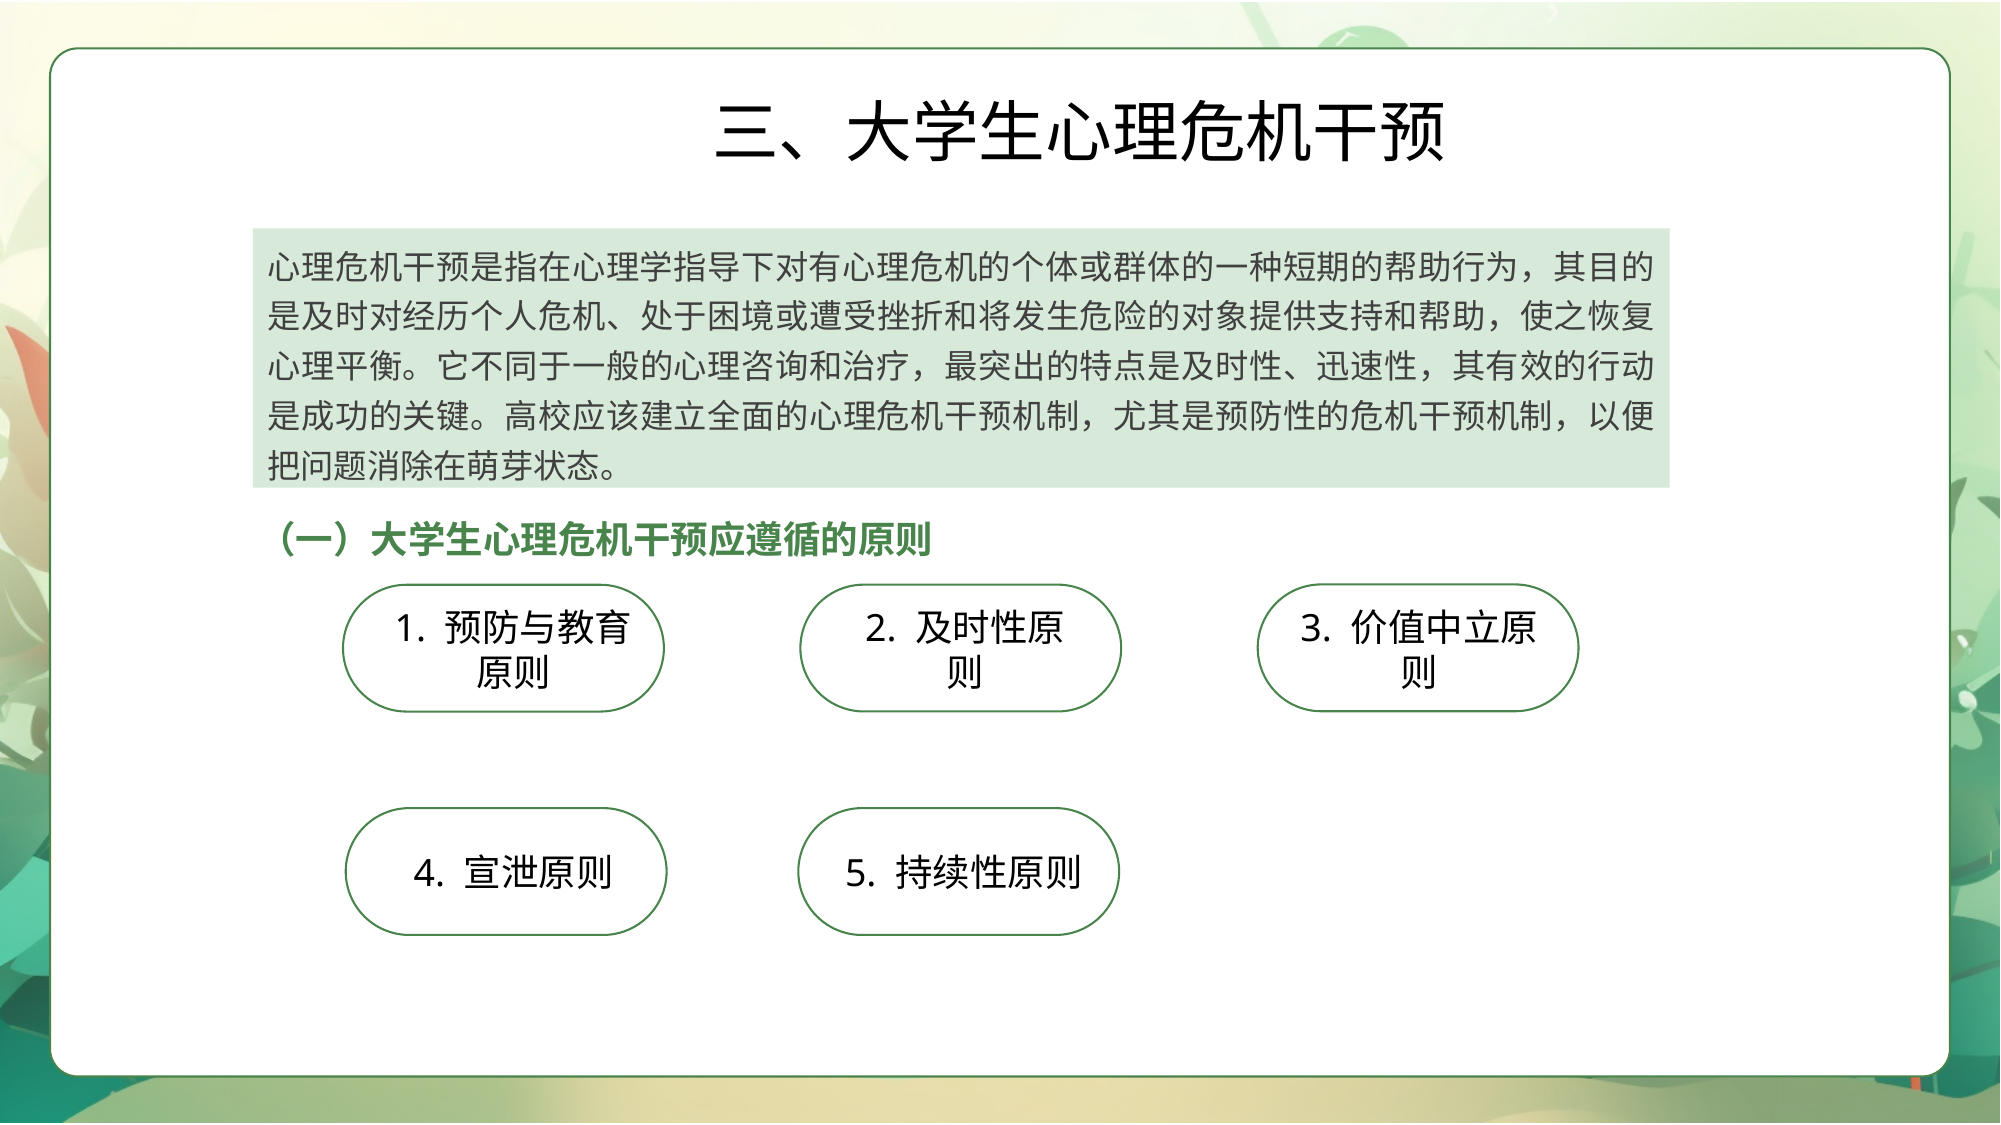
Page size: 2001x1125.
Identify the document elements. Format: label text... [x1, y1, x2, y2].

text_box 三、大学生心理危机干预 [459, 82, 1700, 177]
text_box 心理危机干预是指在心理学指导下对有心理危机的个体或群体的一种短期的帮助行为，其目的是及时对经历个人危机、处于困境或遭受挫折和将发生危险的对象提供支持和帮助，使之恢复心理平衡。它不同于一般的心理咨询和治疗，最突出的特点是及时性、迅速性，其有效的行动是成功的关键。高校应该建立全面的心理危机干预机制，尤其是预防性的危机干预机制，以便把问题消除在萌芽状态。 [252, 228, 1670, 488]
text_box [1257, 584, 1579, 712]
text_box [343, 584, 664, 712]
text_box （一）大学生心理危机干预应遵循的原则 [243, 508, 998, 576]
picture [0, 2, 2000, 1123]
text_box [798, 808, 1120, 935]
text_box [345, 808, 667, 935]
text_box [800, 584, 1122, 712]
